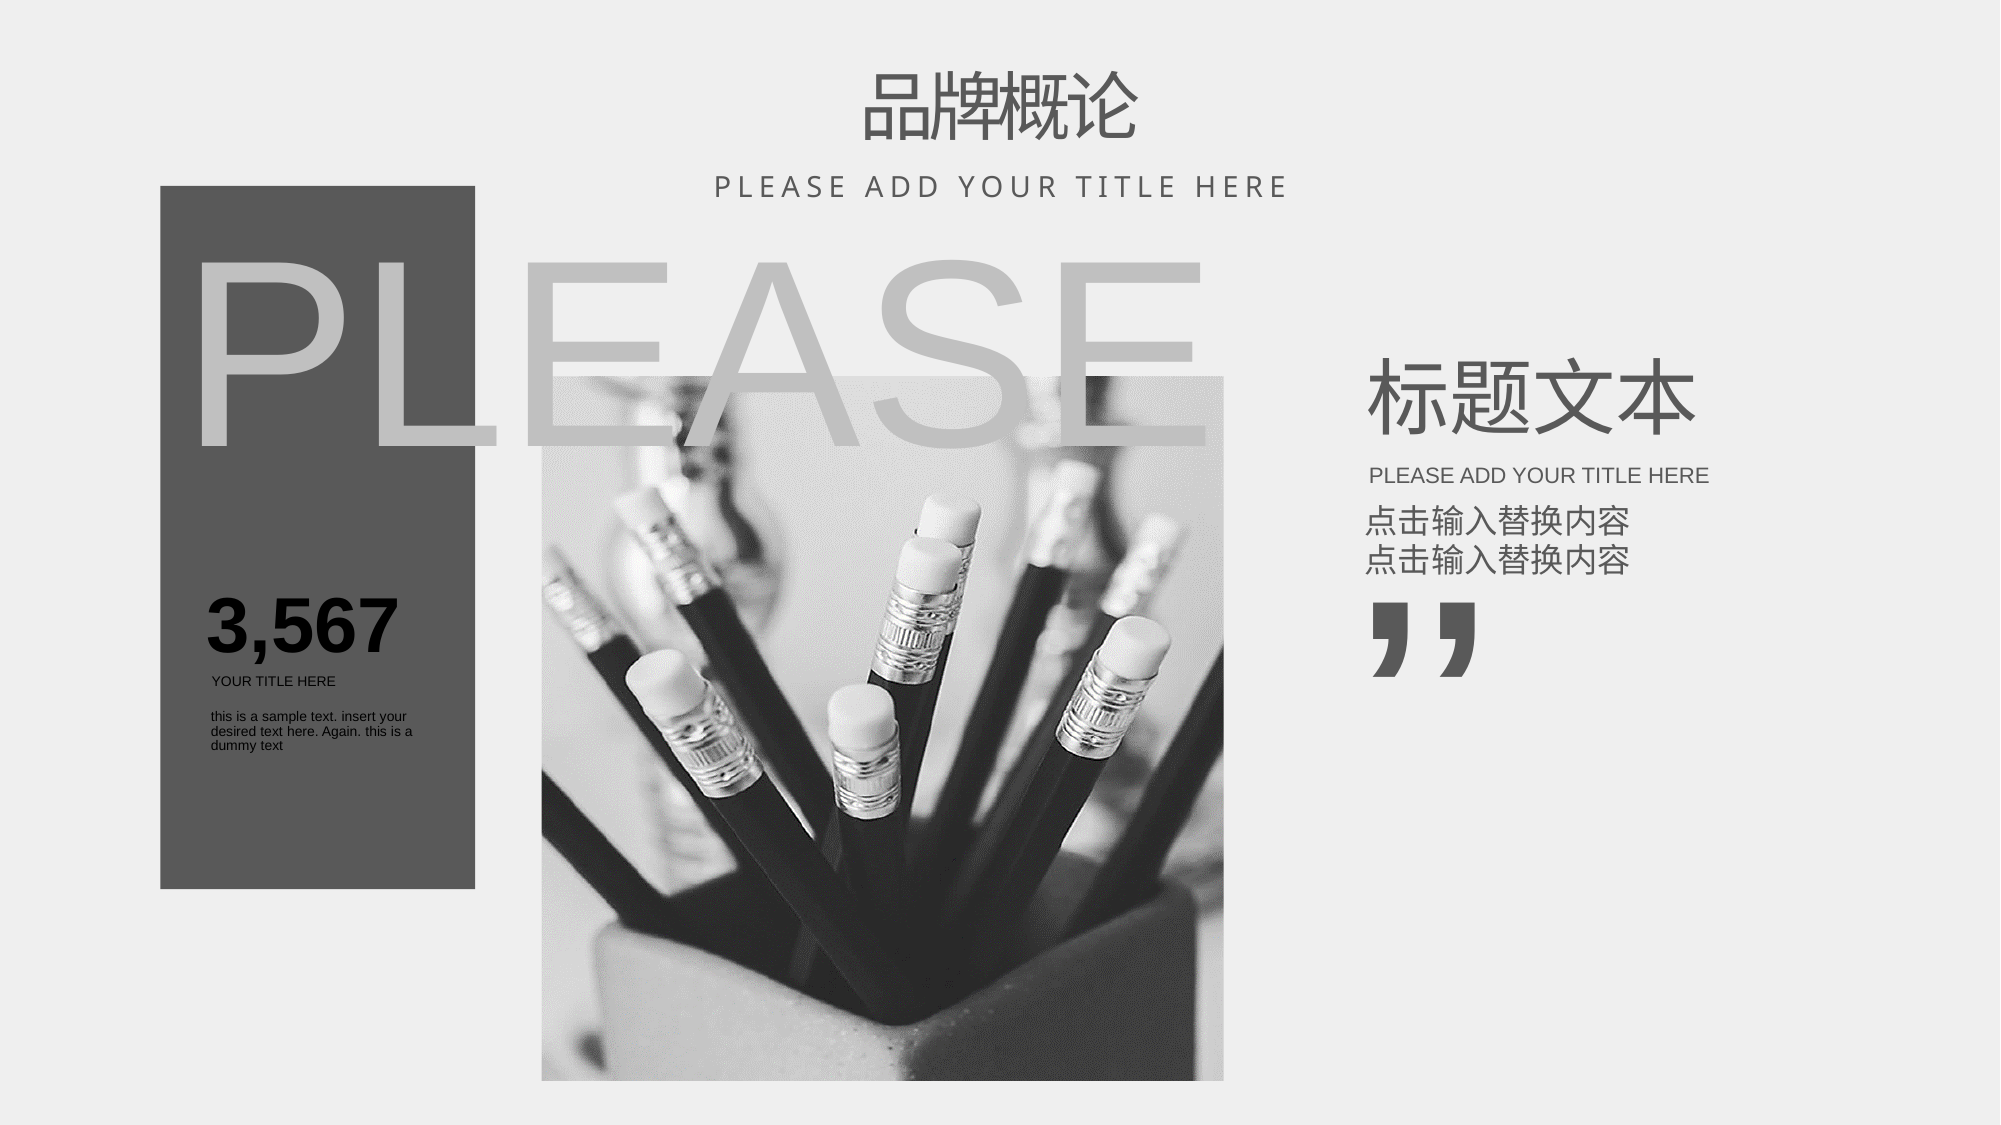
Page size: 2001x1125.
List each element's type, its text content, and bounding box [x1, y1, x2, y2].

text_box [190, 567, 444, 762]
text_box PLEASE [165, 172, 1234, 507]
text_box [573, 52, 1427, 214]
text_box [541, 507, 1225, 1081]
text_box ,, [1341, 388, 1473, 697]
text_box [159, 185, 476, 890]
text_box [1473, 214, 1724, 712]
